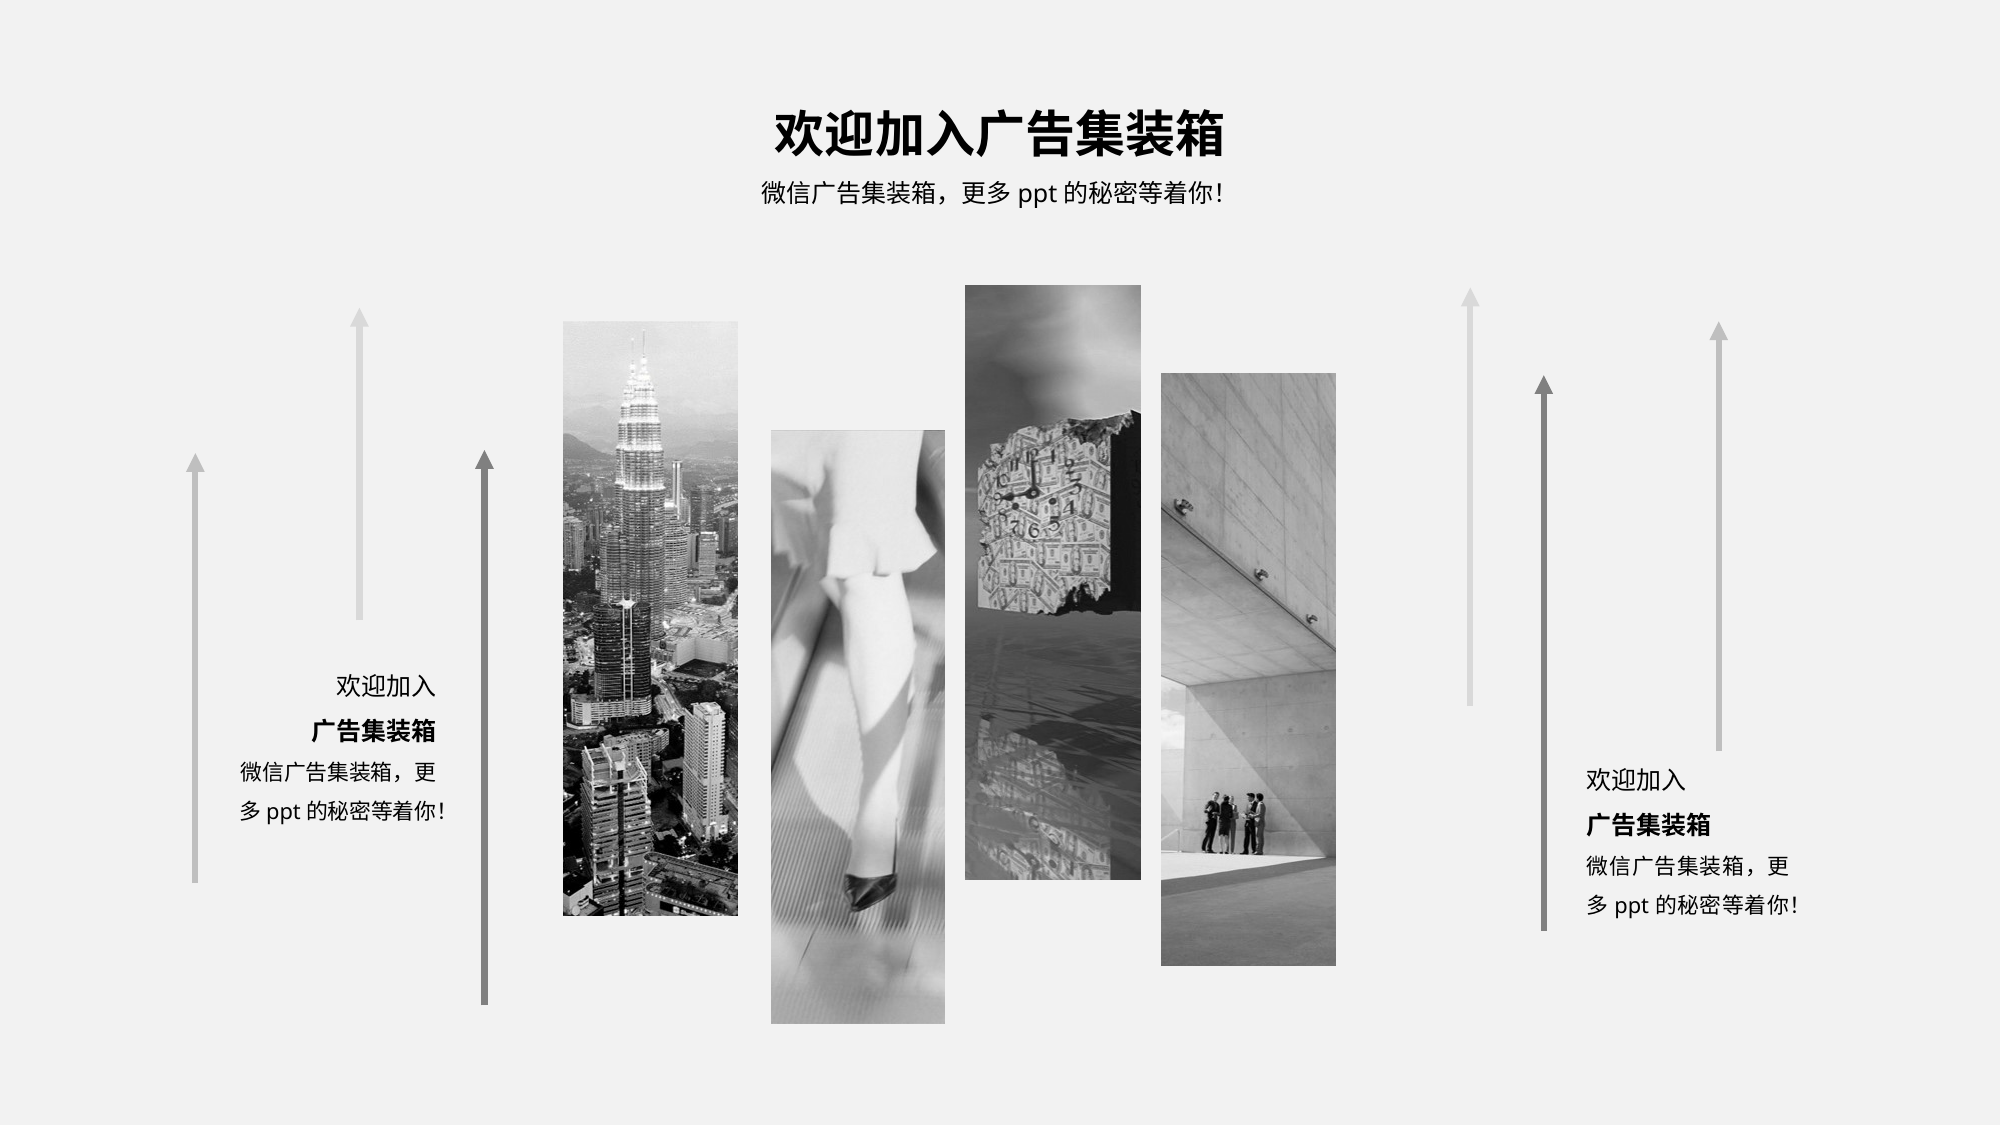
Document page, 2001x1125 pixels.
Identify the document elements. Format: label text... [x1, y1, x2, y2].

picture [965, 285, 1141, 880]
text_box 欢迎加入 广告集装箱 微信广告集装箱，更多ppt的秘密等着你！ [223, 648, 452, 832]
picture [771, 430, 945, 1024]
text_box 欢迎加入 广告集装箱 微信广告集装箱，更多ppt的秘密等着你！ [1571, 741, 1805, 926]
text_box 欢迎加入广告集装箱 微信广告集装箱，更多ppt的秘密等着你！ [497, 65, 1503, 215]
picture [1161, 373, 1336, 966]
picture [563, 321, 738, 916]
